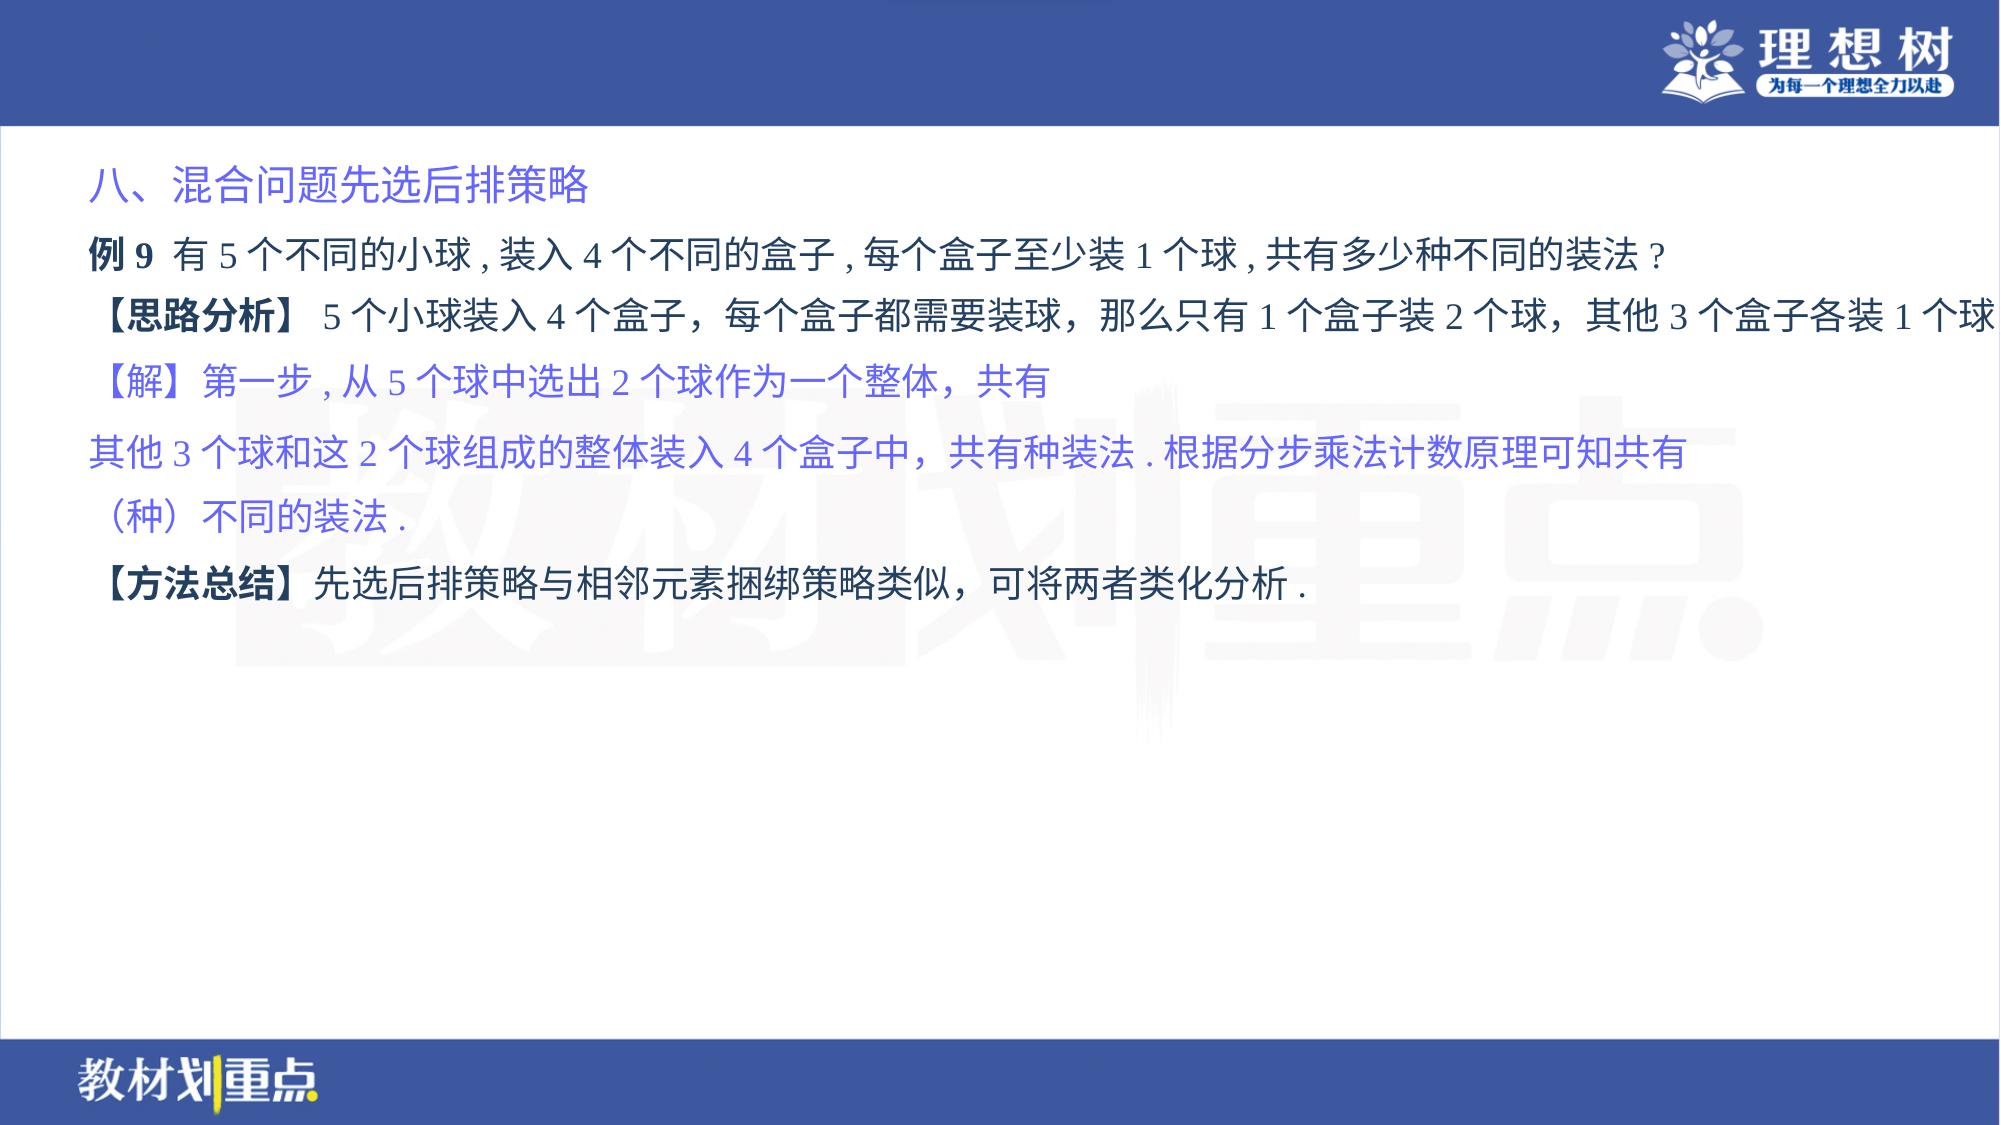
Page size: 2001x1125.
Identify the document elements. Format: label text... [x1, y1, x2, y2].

picture [0, 0, 2000, 1125]
text_box 八、混合问题先选后排策略 [88, 135, 1911, 209]
text_box 例9 有5个不同的小球,装入4个不同的盒子,每个盒子至少装1个球,共有多少种不同的装法? [88, 209, 1911, 269]
text_box 【方法总结】先选后排策略与相邻元素捆绑策略类似，可将两者类化分析. [88, 538, 1911, 599]
text_box 【思路分析】5个小球装入4个盒子，每个盒子都需要装球，那么只有1个盒子装2个球，其他3个盒子各装1个球. [88, 270, 1911, 331]
